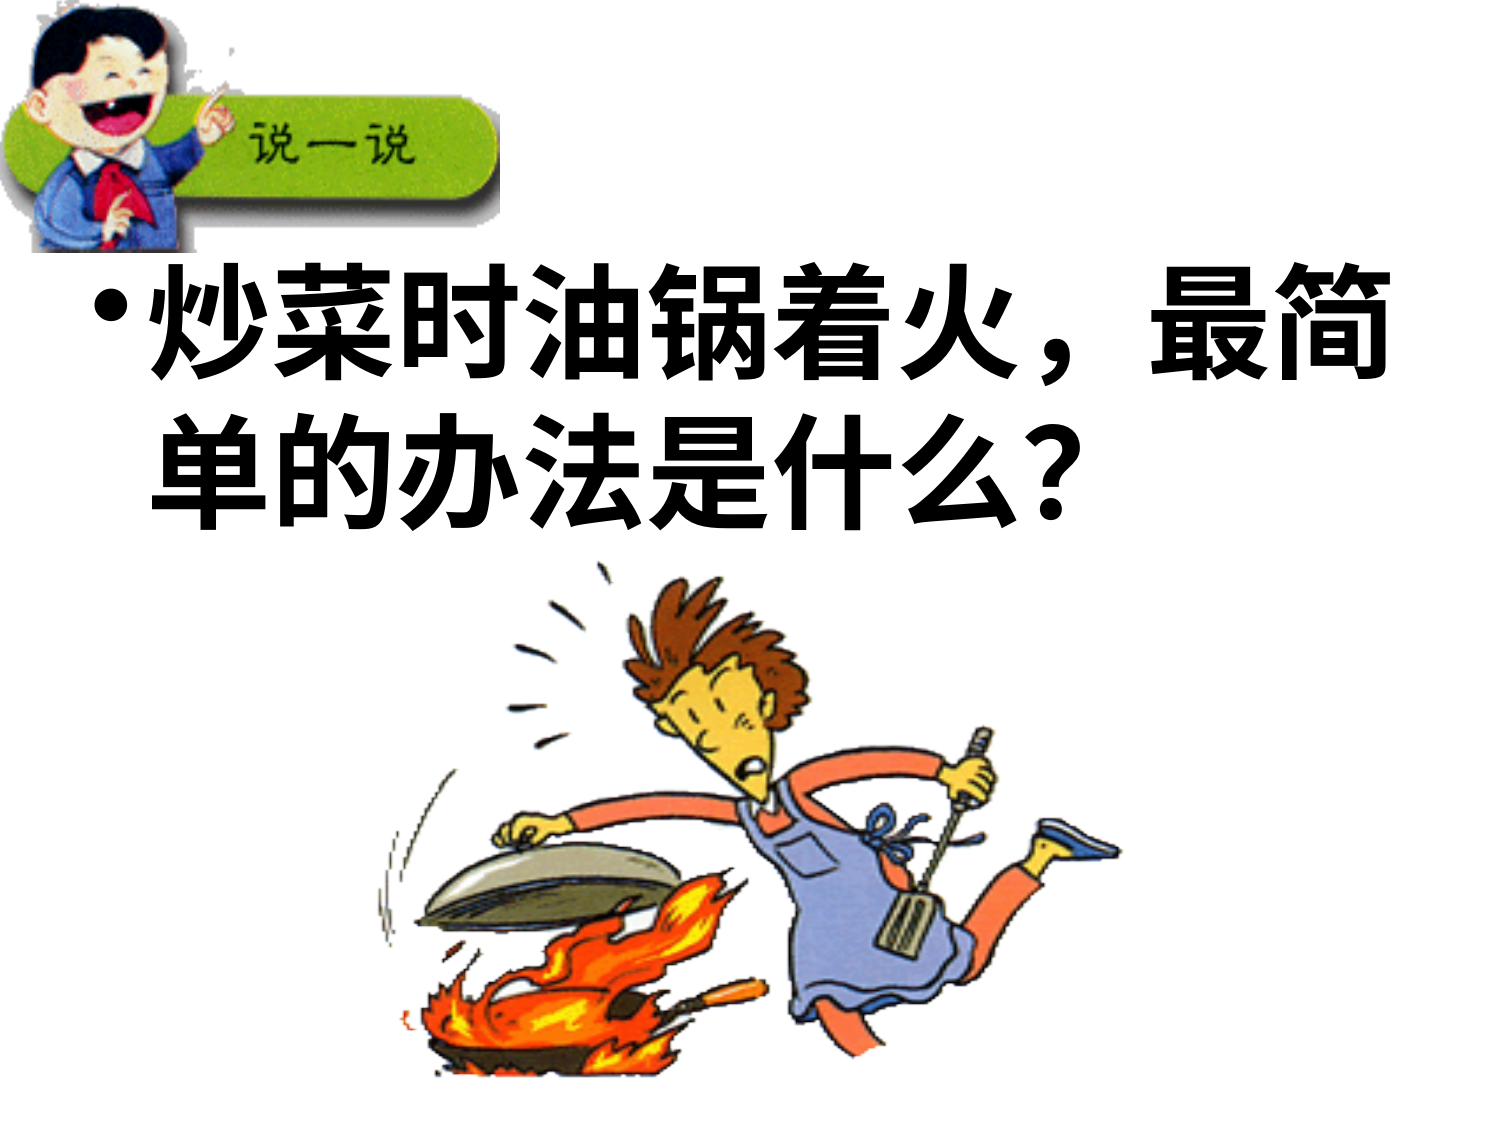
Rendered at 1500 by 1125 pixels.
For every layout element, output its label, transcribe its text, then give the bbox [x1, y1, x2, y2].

list 炒菜时油锅着火，最简单的办法是什么？ [74, 237, 1426, 501]
picture [337, 512, 1163, 1125]
picture [0, 0, 501, 254]
